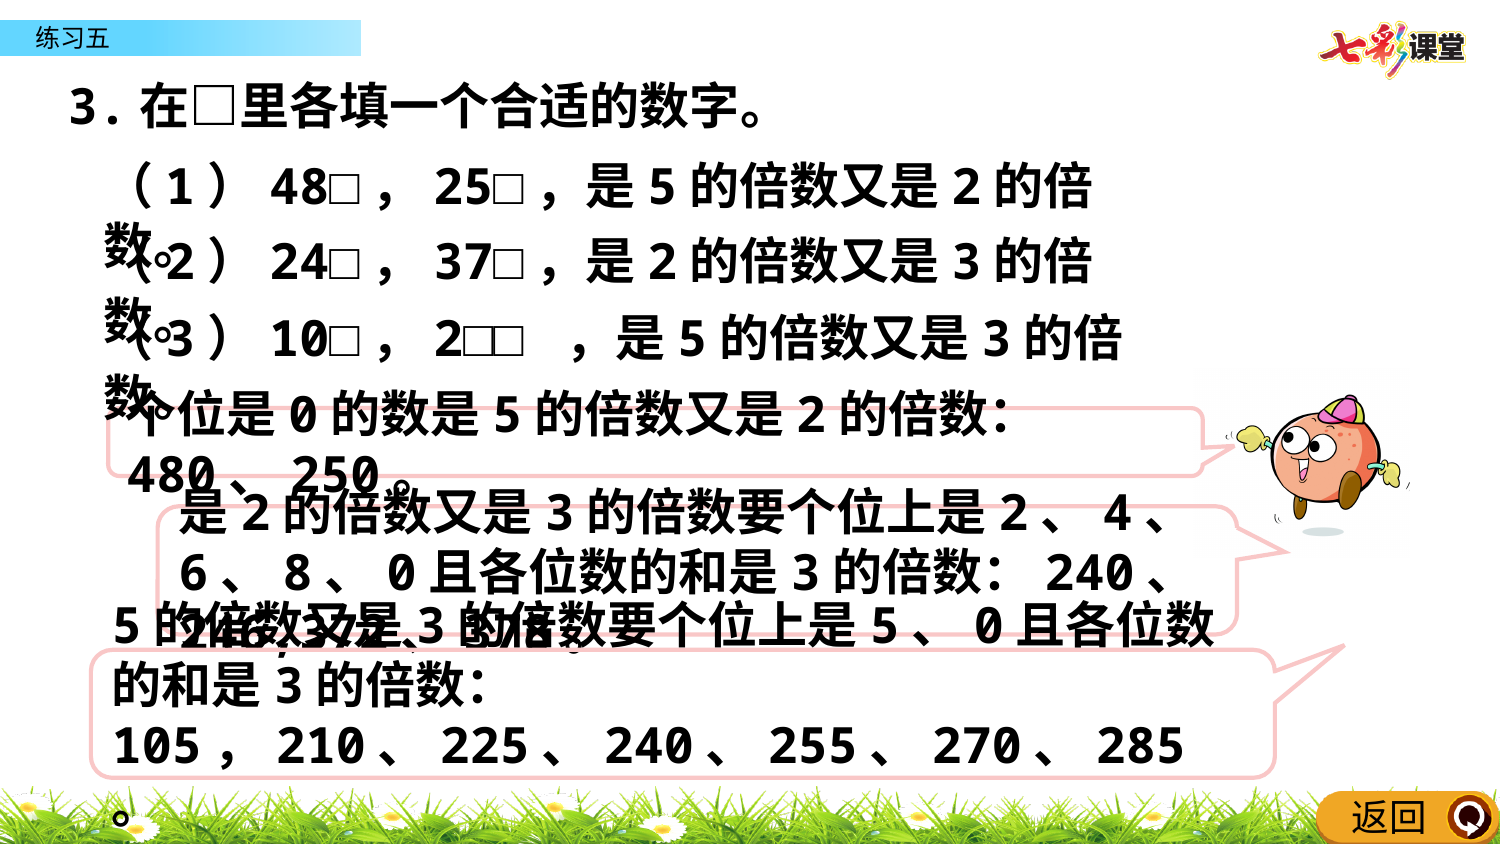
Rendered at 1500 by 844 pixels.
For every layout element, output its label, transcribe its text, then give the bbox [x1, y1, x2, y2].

text_box （3）10□，2□□ ，是5的倍数又是3的倍数。 [88, 298, 1182, 434]
text_box （2）24□，37□，是2的倍数又是3的倍数。 [88, 222, 1182, 298]
text_box 3.在□里各填一个合适的数字。 [53, 67, 1291, 143]
picture [1193, 368, 1411, 559]
text_box 是2的倍数又是3的倍数要个位上是2、4、6、8、0且各位数的和是3的倍数：240、246,372、378。 [157, 506, 1238, 635]
picture [1316, 20, 1468, 80]
text_box 个位是0的数是5的倍数又是2的倍数：480、250。 [108, 408, 1188, 477]
text_box 5的倍数又是3的倍数要个位上是5、0且各位数的和是3的倍数：105，210、225、240、255、270、285 。 [90, 645, 1345, 778]
text_box （1）48□，25□，是5的倍数又是2的倍数。 [88, 146, 1182, 222]
picture [0, 786, 1500, 844]
